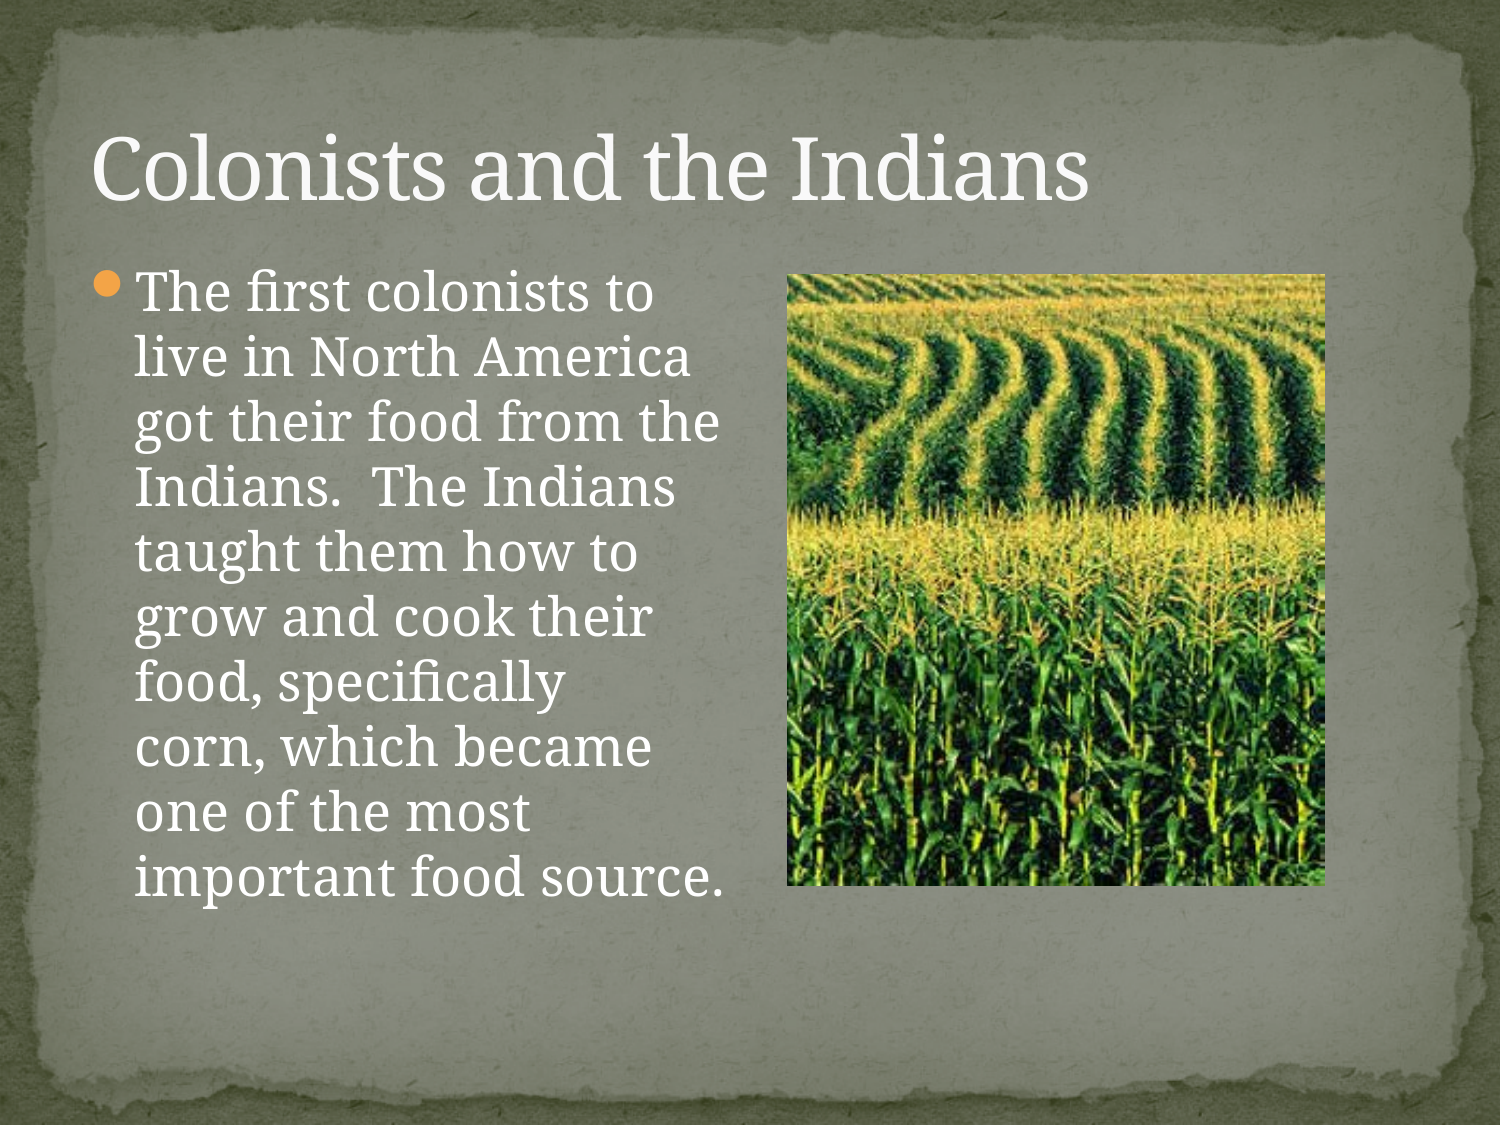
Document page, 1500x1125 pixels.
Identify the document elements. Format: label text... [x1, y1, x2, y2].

title Colonists and the Indians [74, 24, 1425, 225]
list The first colonists to live in North America got their food from the Indians. The Indians taught them how to grow and cook their food, specifically corn, which became one of the most important food source. [75, 249, 741, 1000]
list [790, 277, 1323, 885]
